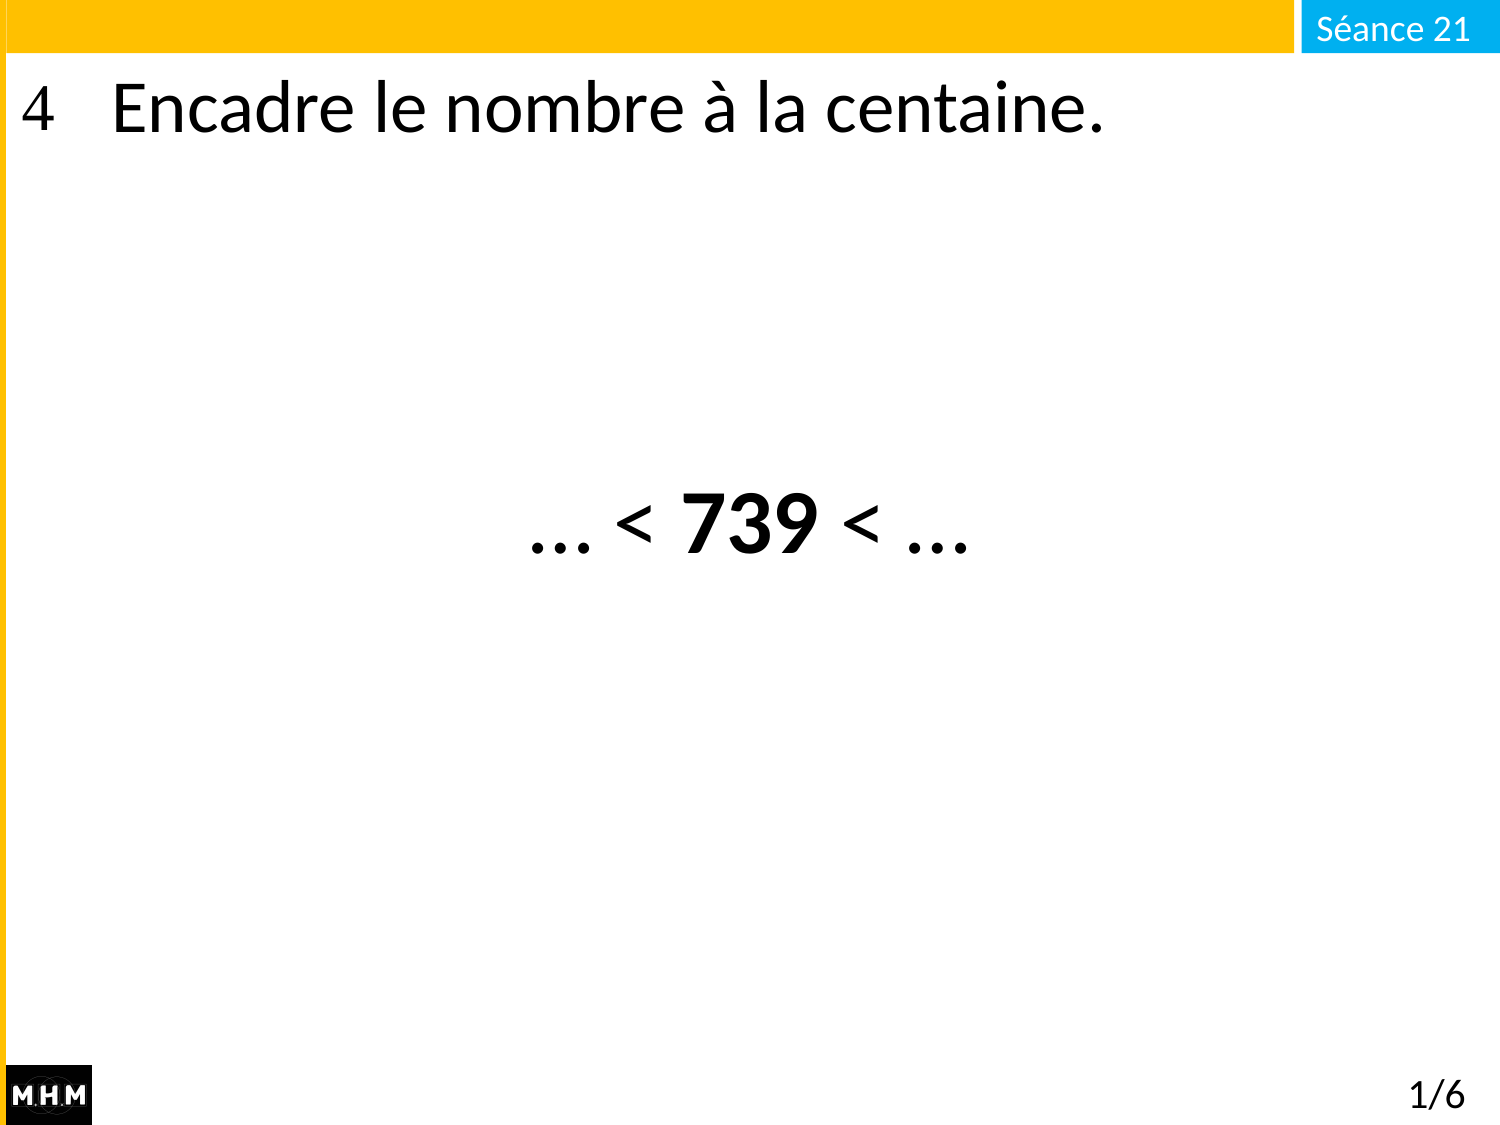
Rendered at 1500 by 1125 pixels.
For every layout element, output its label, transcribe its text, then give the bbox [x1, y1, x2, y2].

picture [6, 1065, 92, 1125]
text_box … < 739 < … [472, 454, 1028, 579]
list 1/6 [1373, 1064, 1500, 1125]
title Encadre le nombre à la centaine. [96, 60, 1391, 158]
